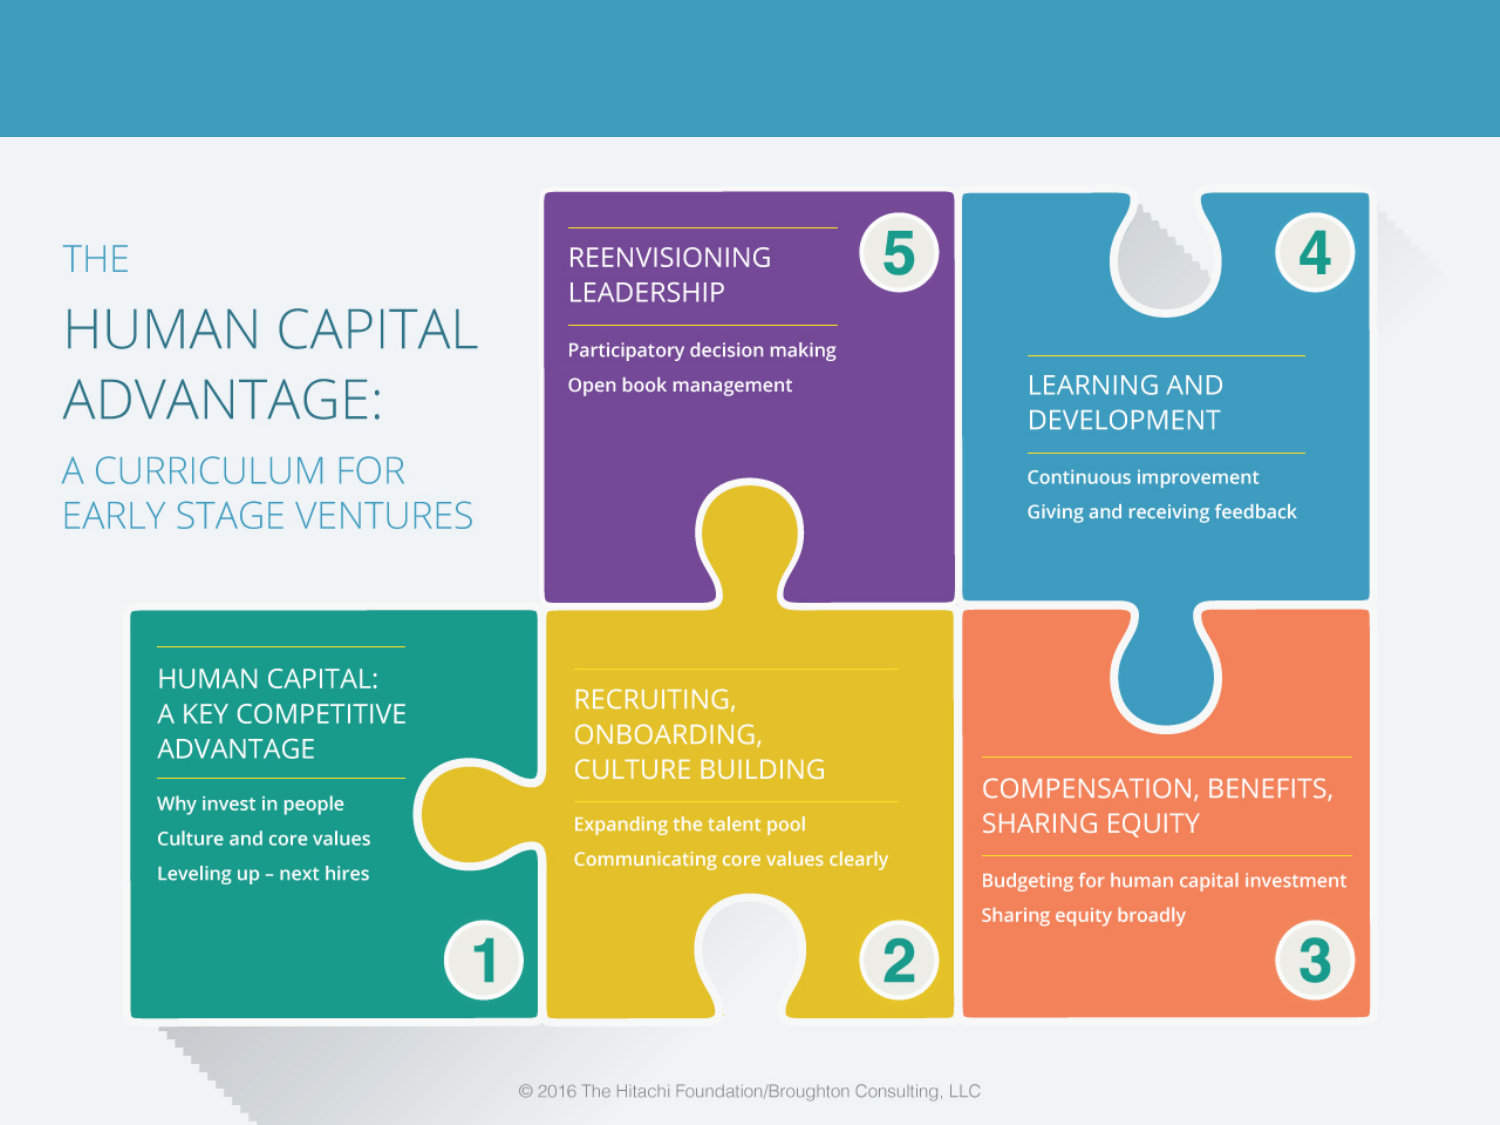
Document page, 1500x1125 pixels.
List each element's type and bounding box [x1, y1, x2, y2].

picture [0, 137, 1500, 1125]
